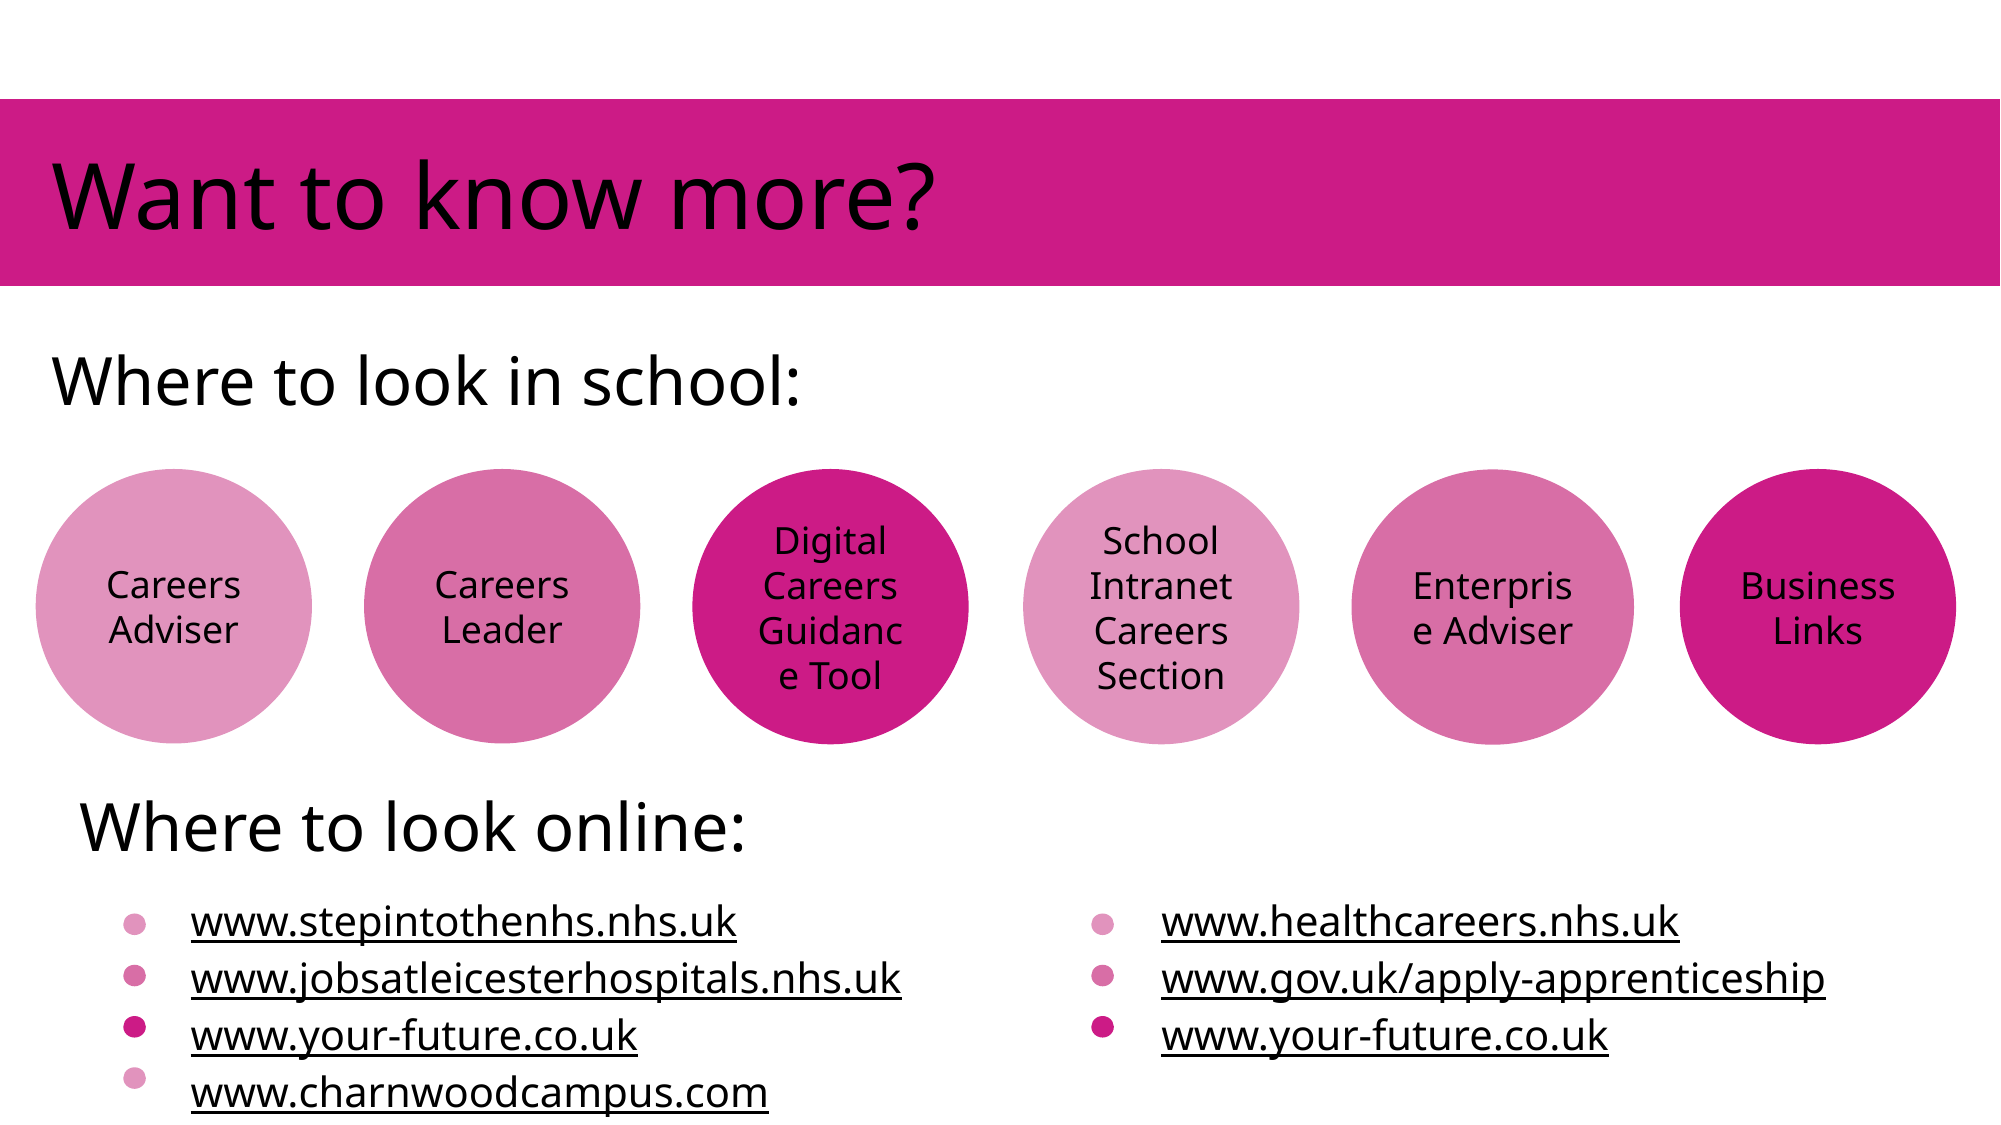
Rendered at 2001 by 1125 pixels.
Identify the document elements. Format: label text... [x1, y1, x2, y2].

text_box [1091, 964, 1114, 987]
title Want to know more? [36, 168, 1254, 258]
text_box Enterprise Adviser [1351, 469, 1635, 745]
text_box Where to look in school: [36, 339, 1887, 428]
text_box [1091, 913, 1114, 936]
text_box Digital Careers Guidance Tool [692, 468, 969, 745]
text_box [123, 964, 146, 987]
text_box Careers Adviser [35, 468, 312, 744]
text_box [123, 1067, 146, 1089]
text_box [0, 99, 2000, 286]
text_box www.stepintothenhs.nhs.uk www.jobsatleicesterhospitals.nhs.uk www.your-future.co.uk www.charnwoodcampus.com www.healthcareers.nhs.uk www.gov.uk/apply-apprenticeship www.your-future.co.uk [175, 887, 2000, 1125]
text_box [123, 913, 146, 936]
text_box Careers Leader [364, 468, 641, 744]
text_box [123, 1016, 146, 1038]
text_box Business Links [1679, 468, 1957, 745]
text_box [1091, 1016, 1114, 1038]
text_box School Intranet Careers Section [1023, 468, 1300, 745]
text_box Where to look online: [64, 784, 772, 874]
